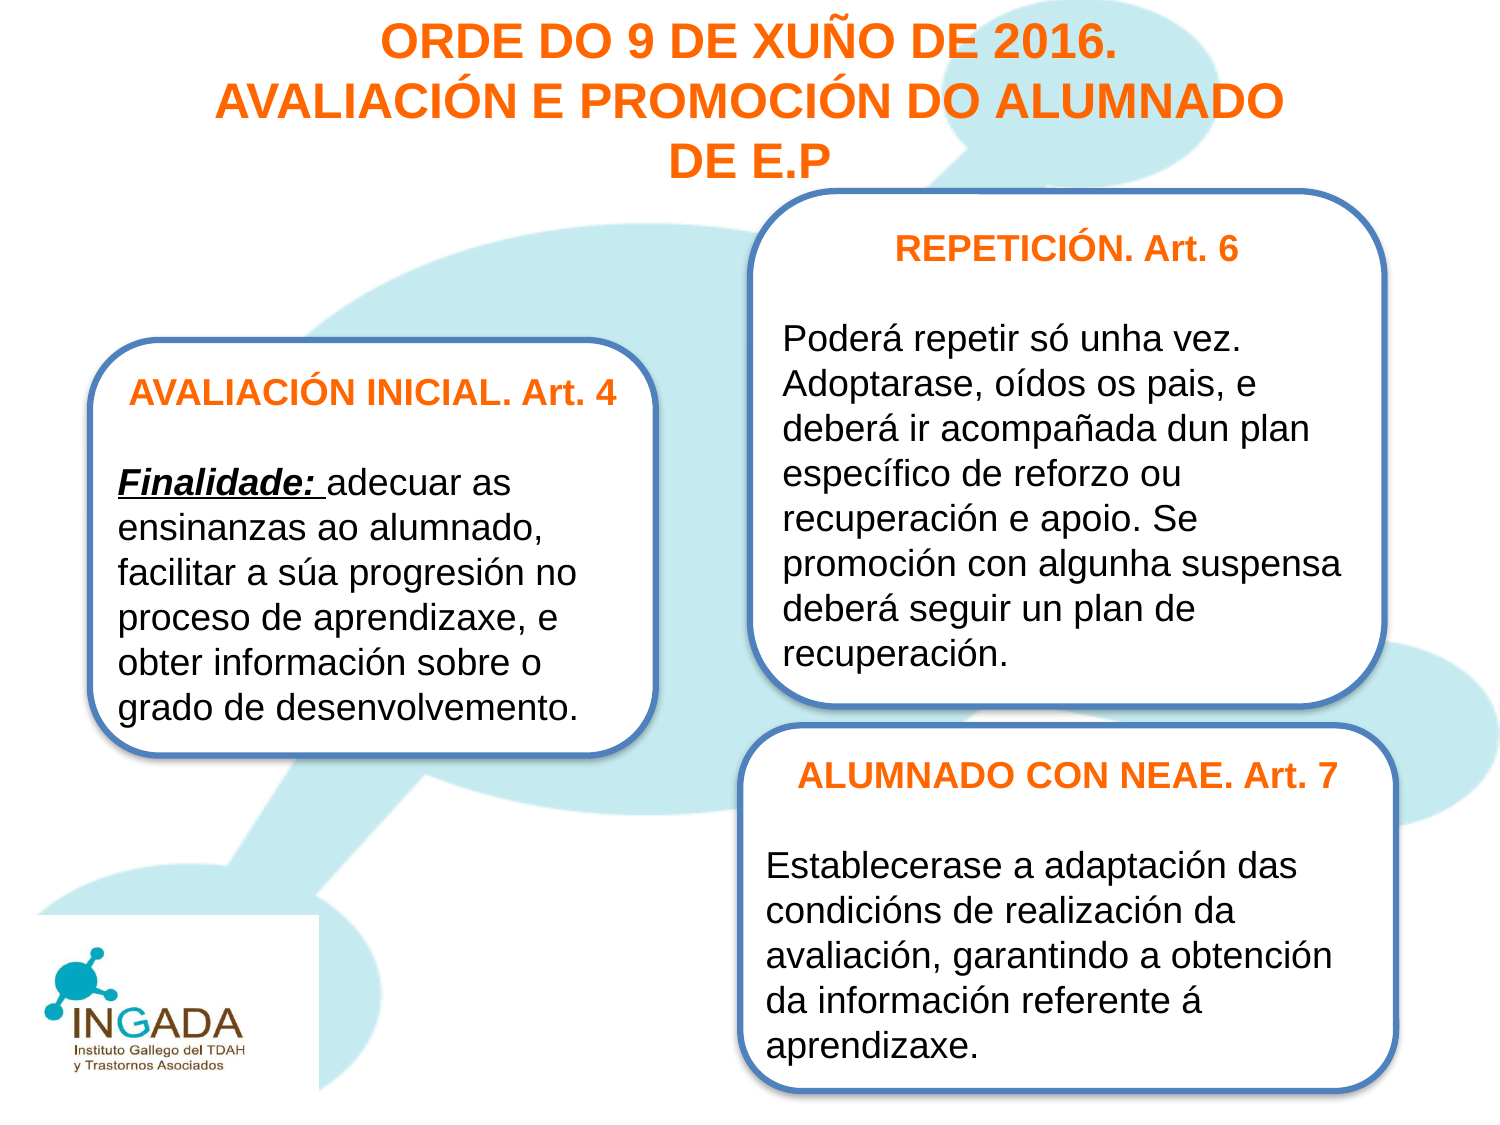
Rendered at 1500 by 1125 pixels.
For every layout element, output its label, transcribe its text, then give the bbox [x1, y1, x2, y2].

text_box ALUMNADO CON NEAE. Art. 7 Establecerase a adaptación das condicións de realización da avaliación, garantindo a obtención da información referente á aprendizaxe. [740, 725, 1397, 1092]
picture [0, 0, 1500, 1125]
title ORDE DO 9 DE XUÑO DE 2016. AVALIACIÓN E PROMOCIÓN DO ALUMNADO DE E.P [199, 16, 1300, 181]
text_box AVALIACIÓN INICIAL. Art. 4 Finalidade: adecuar as ensinanzas ao alumnado, facilitar a súa progresión no proceso de aprendizaxe, e obter información sobre o grado de desenvolvemento. [89, 339, 656, 756]
text_box REPETICIÓN. Art. 6 Poderá repetir só unha vez. Adoptarase, oídos os pais, e deberá ir acompañada dun plan específico de reforzo ou recuperación e apoio. Se promoción con algunha suspensa deberá seguir un plan de recuperación. [749, 191, 1385, 707]
